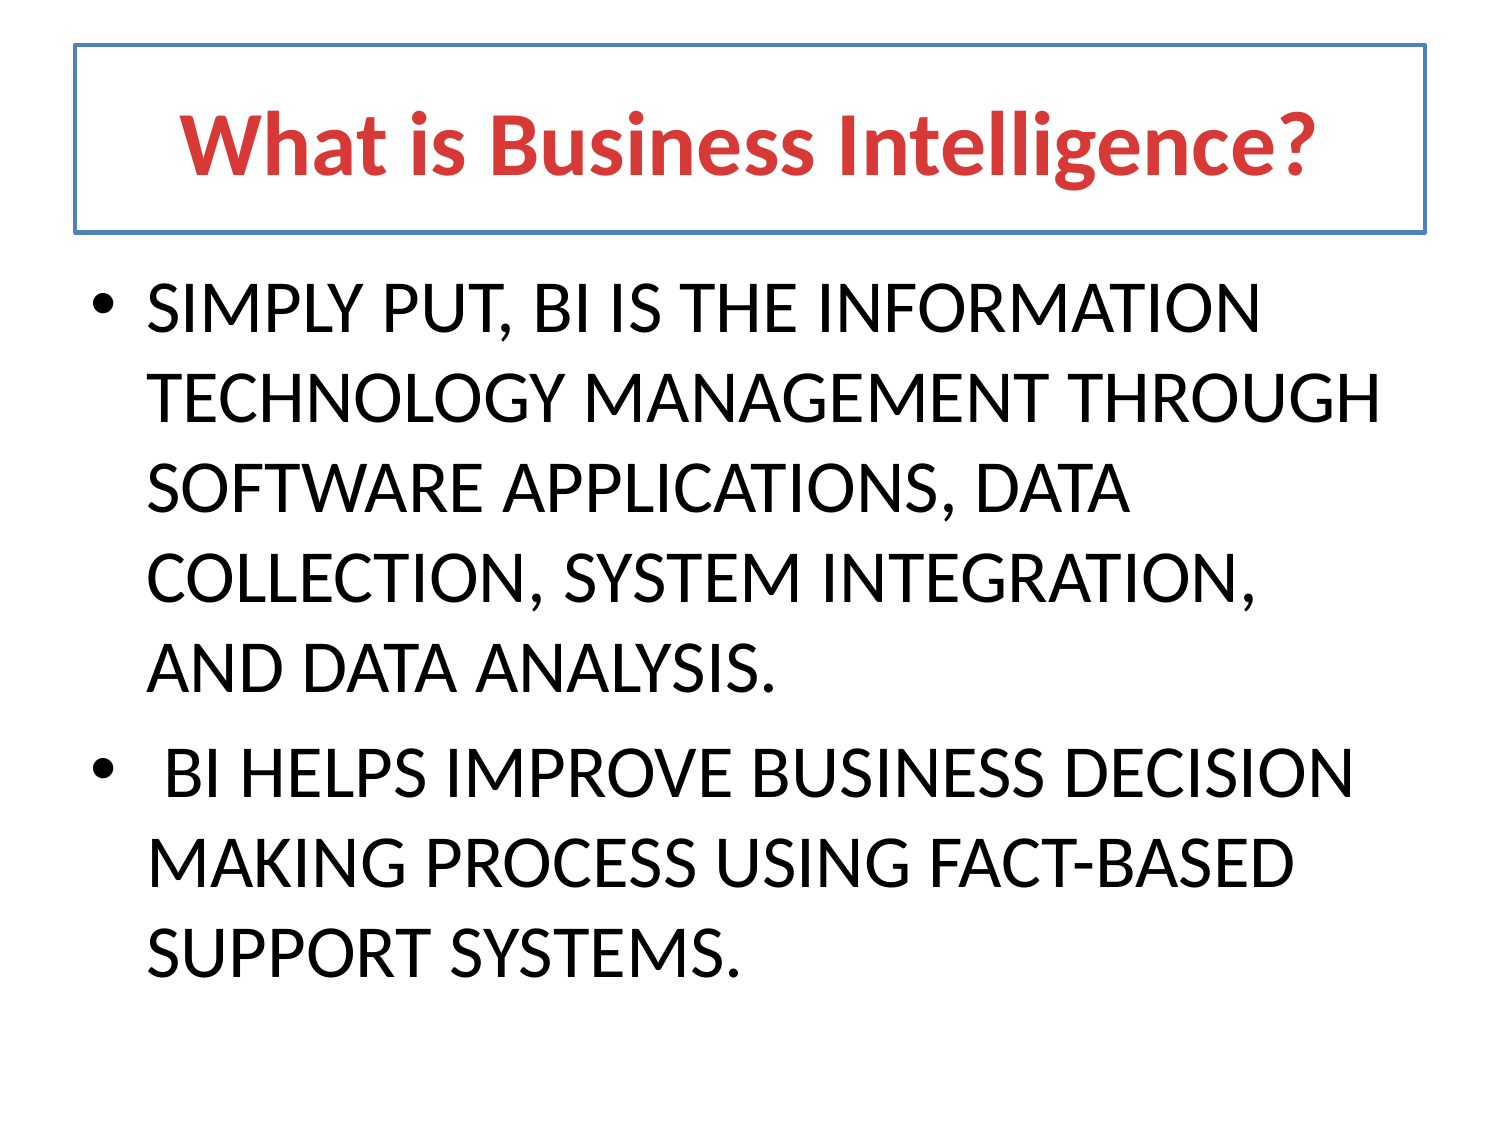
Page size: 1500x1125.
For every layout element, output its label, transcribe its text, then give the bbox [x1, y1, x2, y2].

list SIMPLY PUT, BI IS THE INFORMATION TECHNOLOGY MANAGEMENT THROUGH SOFTWARE APPLICATIONS, DATA COLLECTION, SYSTEM INTEGRATION, AND DATA ANALYSIS. BI HELPS IMPROVE BUSINESS DECISION MAKING PROCESS USING FACT-BASED SUPPORT SYSTEMS. [75, 249, 1425, 1088]
title What is Business Intelligence? [73, 43, 1427, 235]
